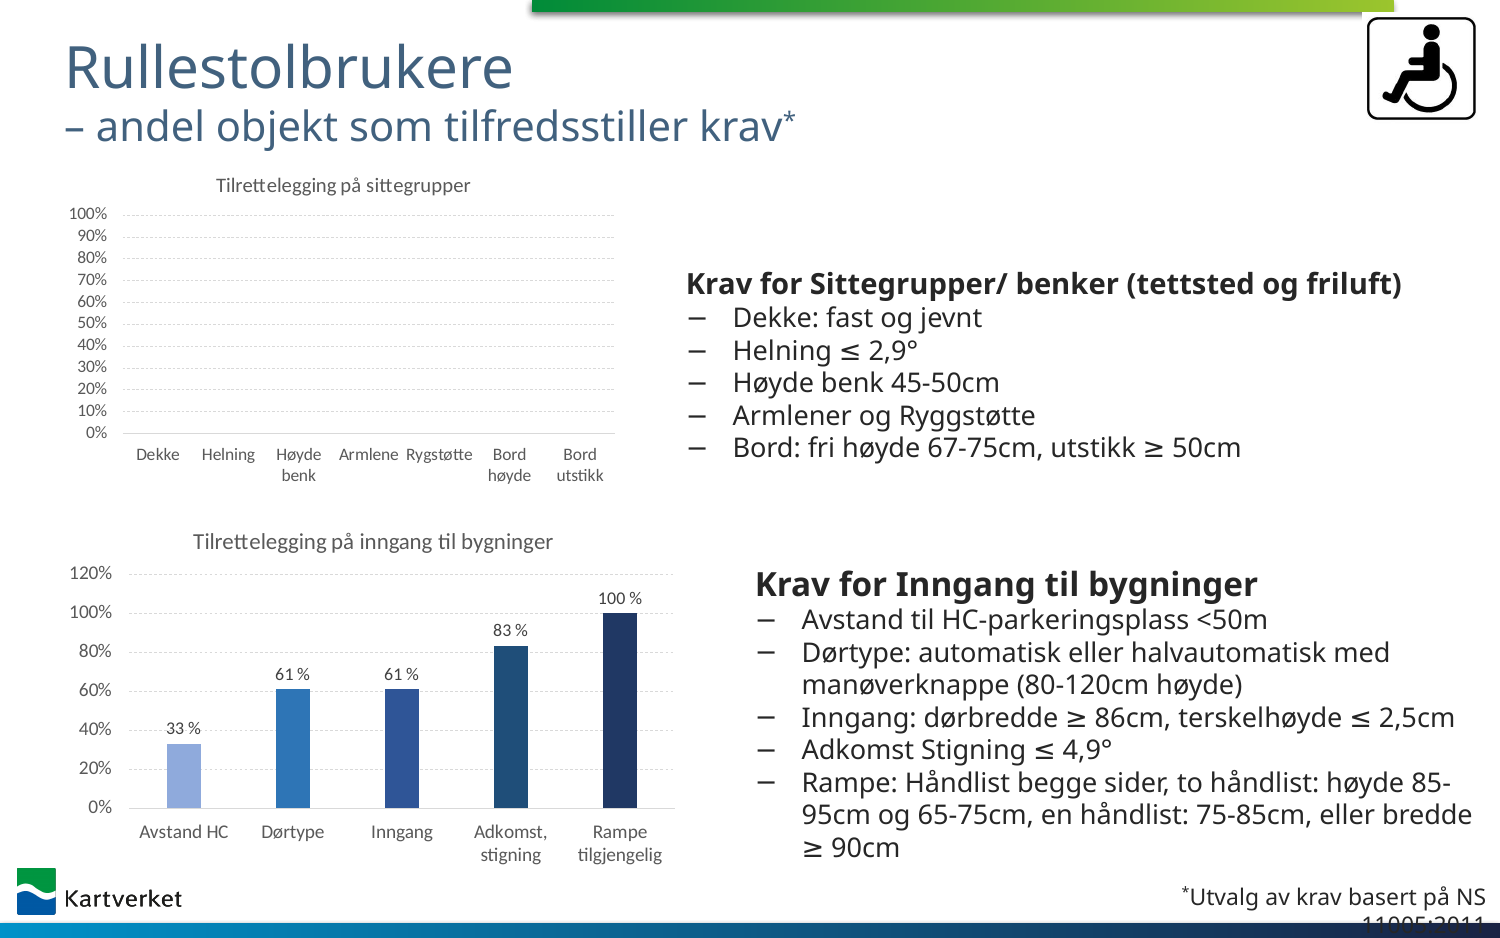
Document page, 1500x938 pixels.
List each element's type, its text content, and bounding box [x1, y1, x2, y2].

text_box *Utvalg av krav basert på NS 11005:2011 [1068, 873, 1500, 938]
text_box Krav for Sittegrupper/ benker (tettsted og friluft) Dekke: fast og jevnt Helning ≤ 2,9° Høyde benk 45-50cm Armlener og Ryggstøtte Bord: fri høyde 67-75cm, utstikk ≥ 50cm [670, 258, 1418, 471]
picture [1362, 12, 1481, 126]
text_box Rullestolbrukere – andel objekt som tilfredsstiller krav* [49, 25, 1431, 158]
picture [62, 520, 685, 874]
text_box Krav for Inngang til bygninger Avstand til HC-parkeringsplass <50m Dørtype: automatisk eller halvautomatisk med manøverknappe (80-120cm høyde) Inngang: dørbredde ≥ 86cm, terskelhøyde ≤ 2,5cm Adkomst Stigning ≤ 4,9° Rampe: Håndlist begge sider, to håndlist: høyde 85-95cm og 65-75cm, en håndlist: 75-85cm, eller bredde ≥ 90cm [740, 555, 1491, 870]
picture [62, 166, 625, 492]
